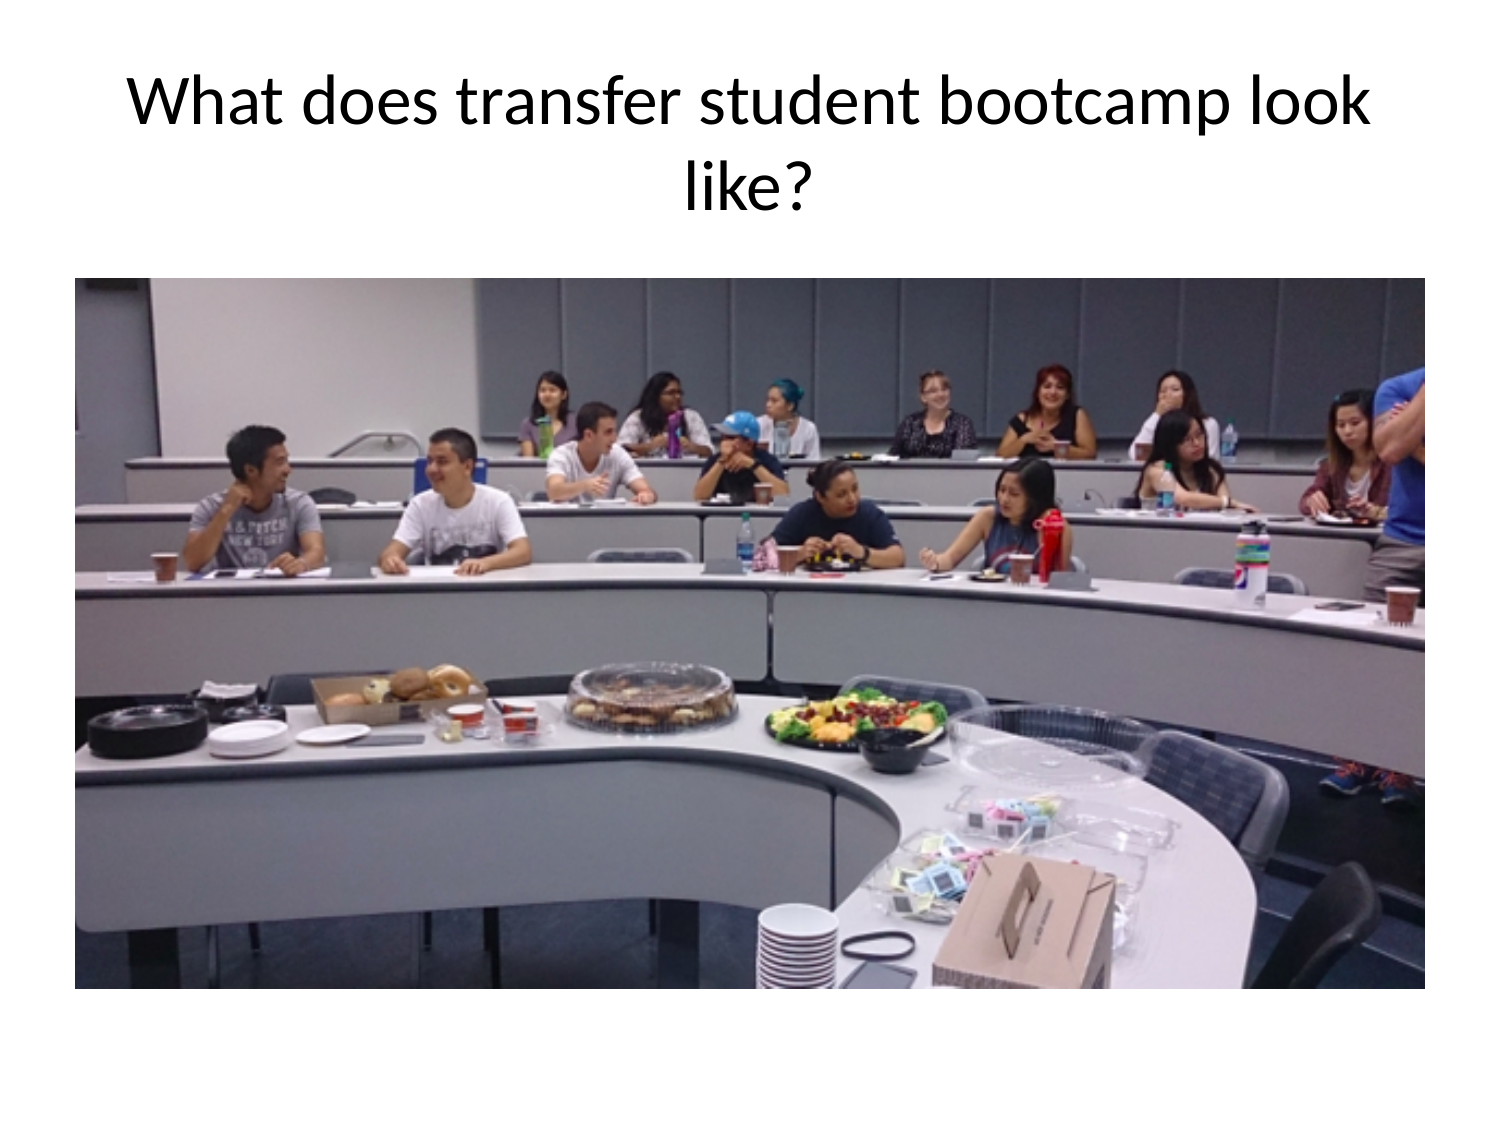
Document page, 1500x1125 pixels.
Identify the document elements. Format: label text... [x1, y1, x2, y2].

title What does transfer student bootcamp look like? [75, 45, 1425, 233]
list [74, 262, 1426, 1006]
